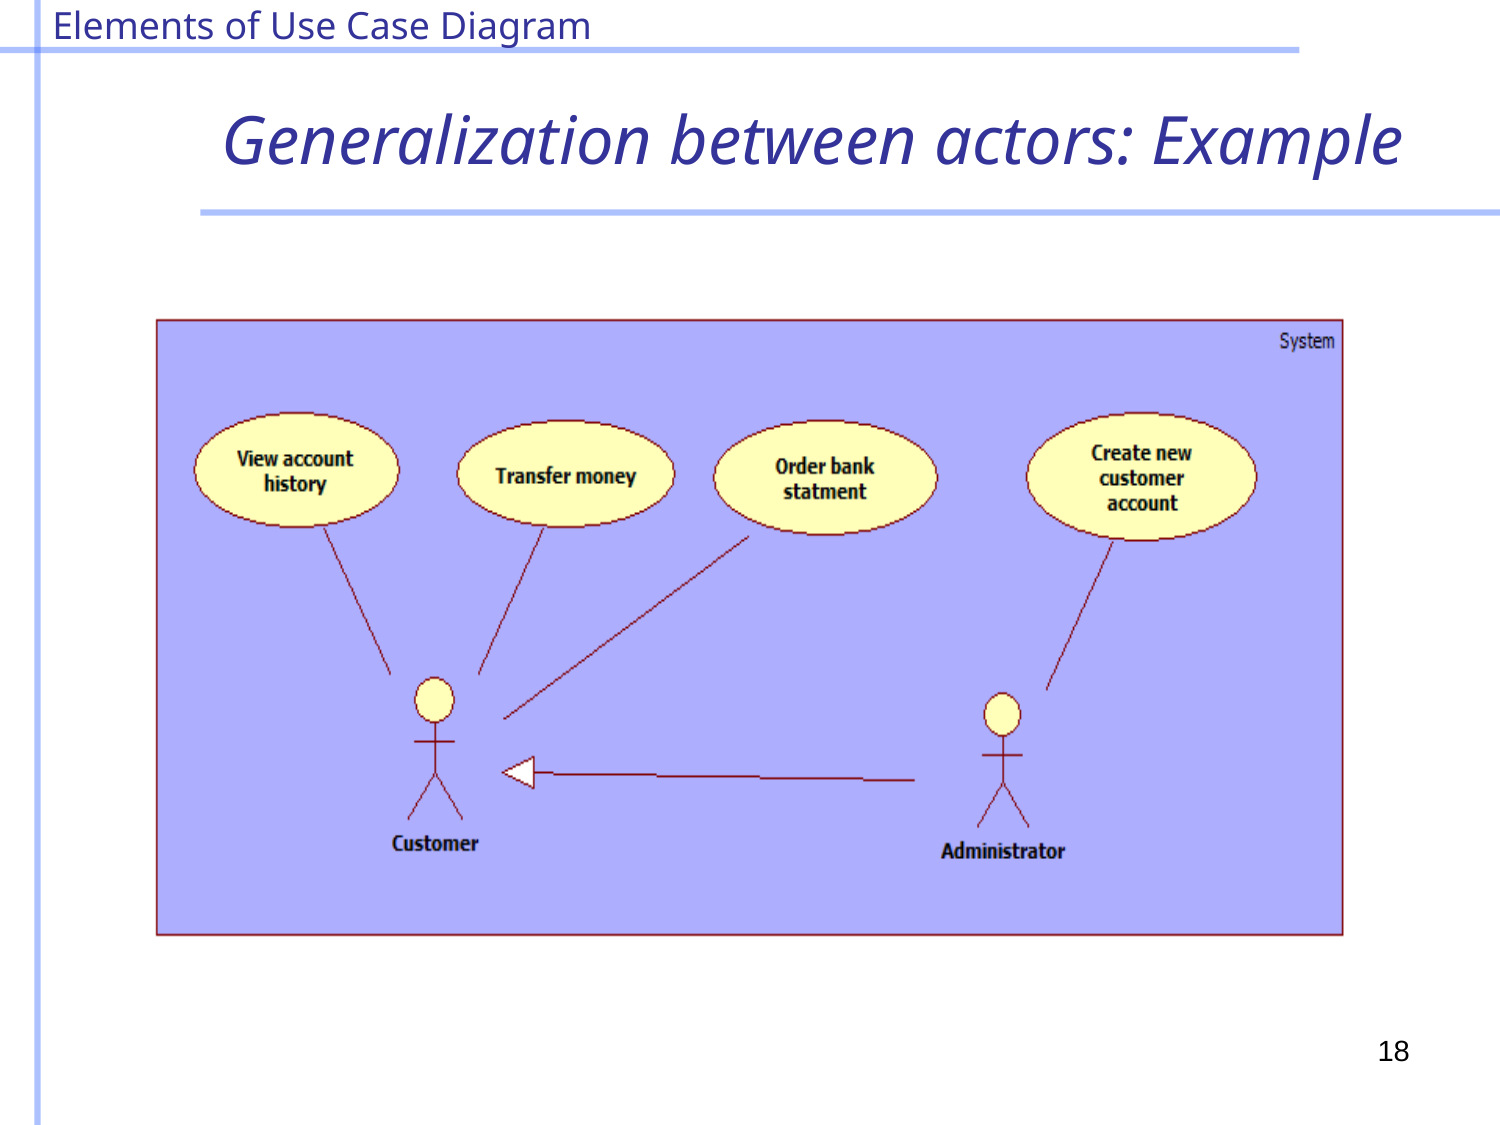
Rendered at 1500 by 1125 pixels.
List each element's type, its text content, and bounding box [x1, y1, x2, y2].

picture [125, 281, 1375, 976]
text_box Elements of Use Case Diagram [37, 0, 1267, 55]
text_box Generalization between actors: Example [206, 90, 1500, 185]
slide_number 18 [1074, 1024, 1426, 1103]
